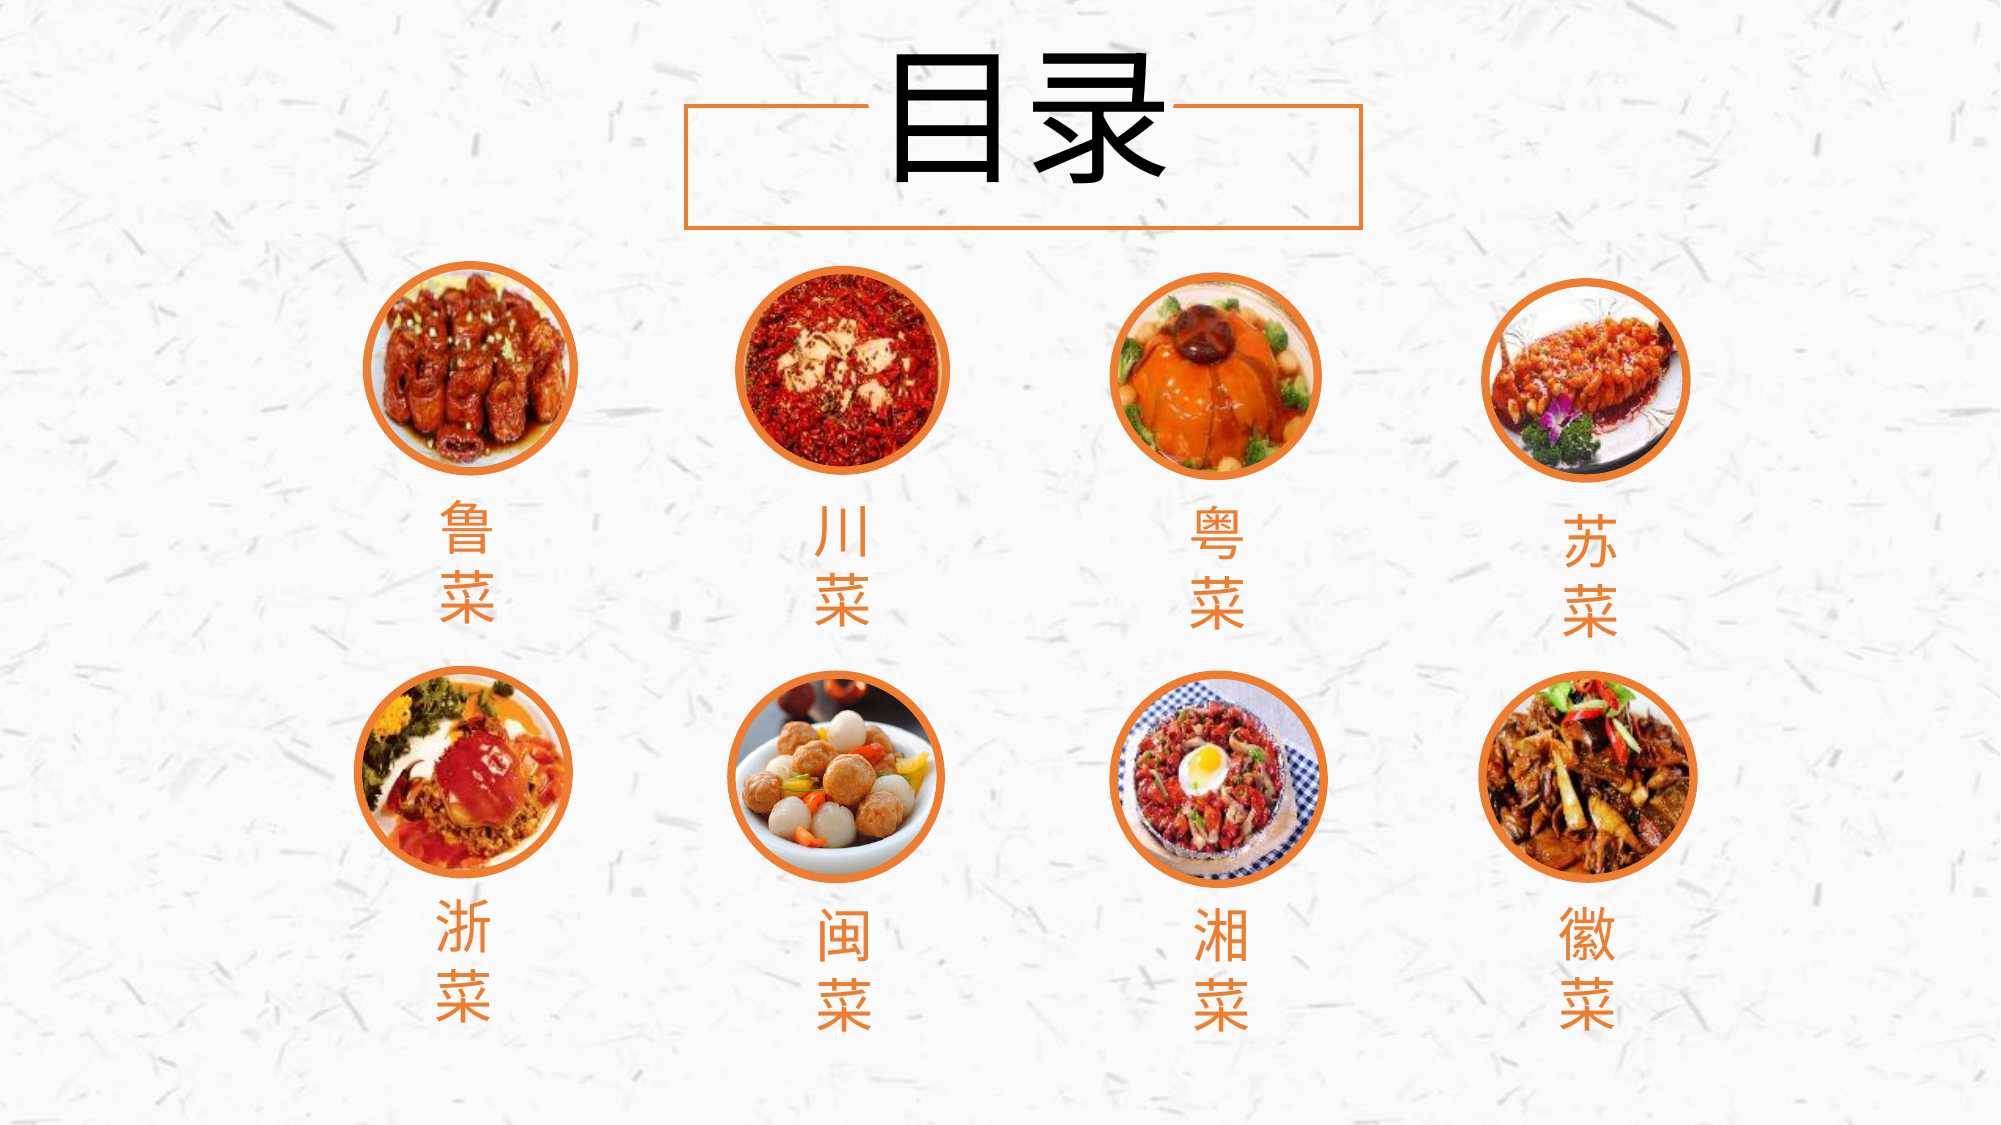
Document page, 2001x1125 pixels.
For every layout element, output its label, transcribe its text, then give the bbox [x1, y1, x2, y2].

text_box 粤 菜 [1174, 489, 1263, 645]
text_box 鲁 菜 [424, 483, 513, 639]
text_box 徽菜 [1530, 890, 1646, 1046]
text_box 浙 菜 [419, 883, 508, 1038]
text_box 川 菜 [798, 486, 887, 642]
text_box 苏菜 [1532, 497, 1649, 653]
text_box 湘菜 [1163, 892, 1280, 1047]
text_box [685, 0, 1362, 228]
picture [0, 0, 2001, 1125]
text_box 闽菜 [786, 892, 903, 1047]
